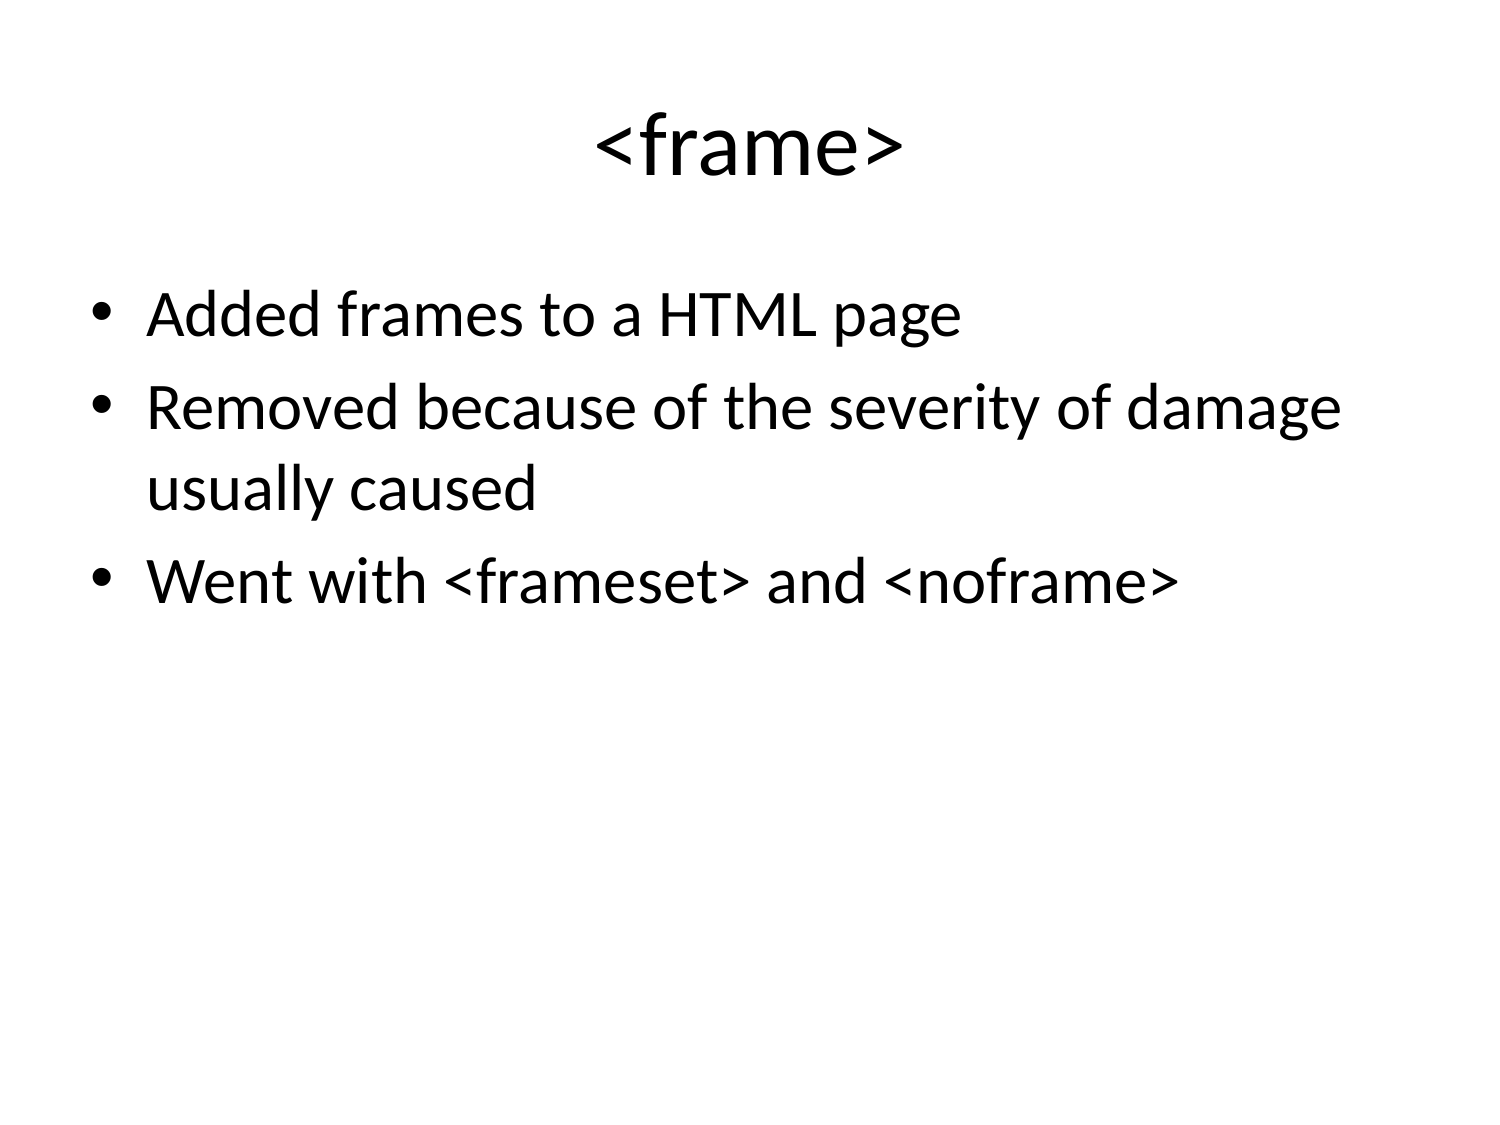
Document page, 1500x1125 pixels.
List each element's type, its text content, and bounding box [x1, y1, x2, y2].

title <frame> [75, 45, 1425, 233]
list Added frames to a HTML page Removed because of the severity of damage usually caused Went with <frameset> and <noframe> [75, 262, 1425, 1005]
